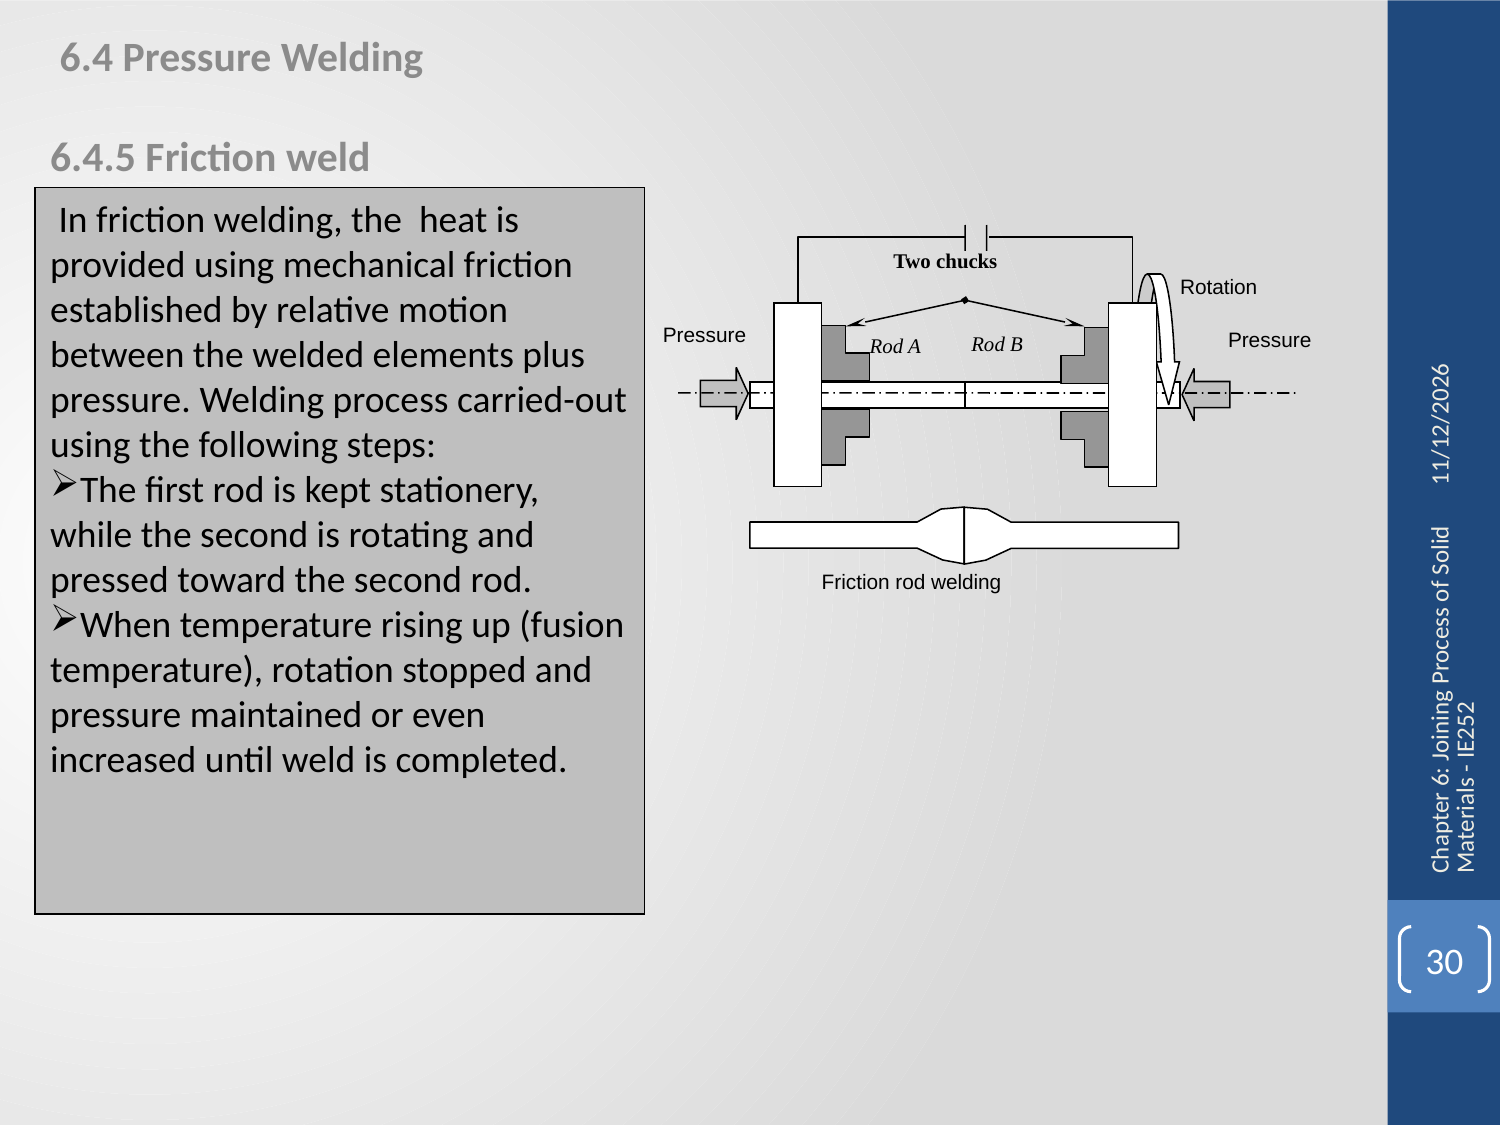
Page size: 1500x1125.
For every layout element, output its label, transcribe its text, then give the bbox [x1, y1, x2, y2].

footer Chapter 6: Joining Process of Solid Materials - IE252 [1408, 500, 1469, 889]
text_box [662, 224, 1348, 622]
text_box 6.4 Pressure Welding 6.4.5 Friction weld [35, 93, 1311, 188]
text_box In friction welding, the heat is provided using mechanical friction established by relative motion between the welded elements plus pressure. Welding process carried-out using the following steps: The first rod is kept stationery, while the second is rotating and pressed toward the second rod. When temperature rising up (fusion temperature), rotation stopped and pressure maintained or even increased until weld is completed. [35, 187, 645, 914]
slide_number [1408, 100, 1469, 500]
slide_number 30 [1397, 925, 1492, 994]
